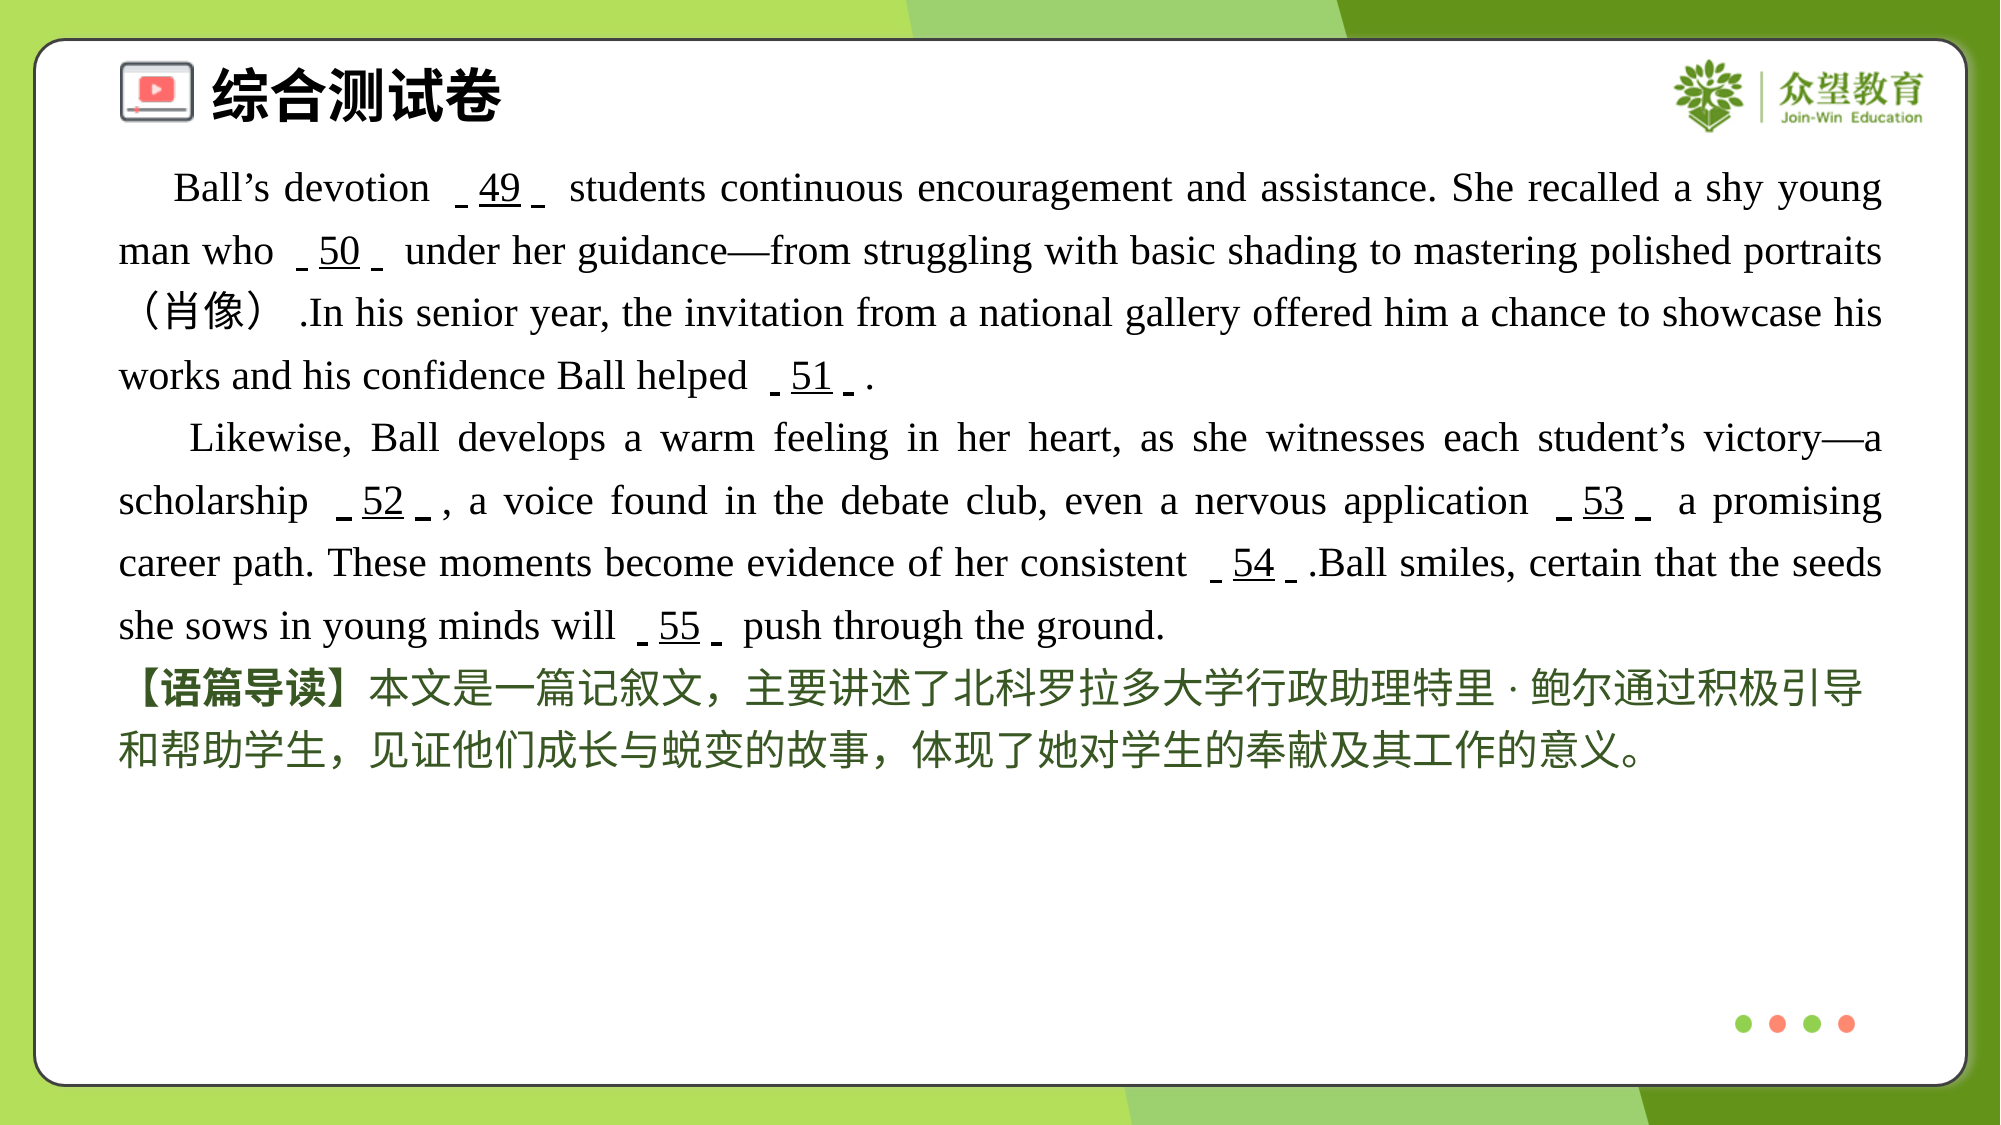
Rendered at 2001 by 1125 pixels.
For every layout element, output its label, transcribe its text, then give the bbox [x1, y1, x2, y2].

picture [0, 0, 2000, 1125]
text_box Ball’s devotion . .49. . students continuous encouragement and assistance. She recalled a shy young man who . .50. . under her guidance—from struggling with basic shading to mastering polished portraits （肖像）.In his senior year, the invitation from a national gallery offered him a chance to showcase his works and his confidence Ball helped . .51. .. Likewise, Ball develops a warm feeling in her heart, as she witnesses each student’s victory—a scholarship . .52. ., a voice found in the debate club, even a nervous application . .53. . a promising career path. These moments become evidence of her consistent . .54. ..Ball smiles, certain that the seeds she sows in young minds will . .55. . push through the ground. [118, 147, 1883, 643]
text_box 【语篇导读】本文是一篇记叙文，主要讲述了北科罗拉多大学行政助理特里·鲍尔通过积极引导和帮助学生，见证他们成长与蜕变的故事，体现了她对学生的奉献及其工作的意义。 [118, 649, 1883, 770]
